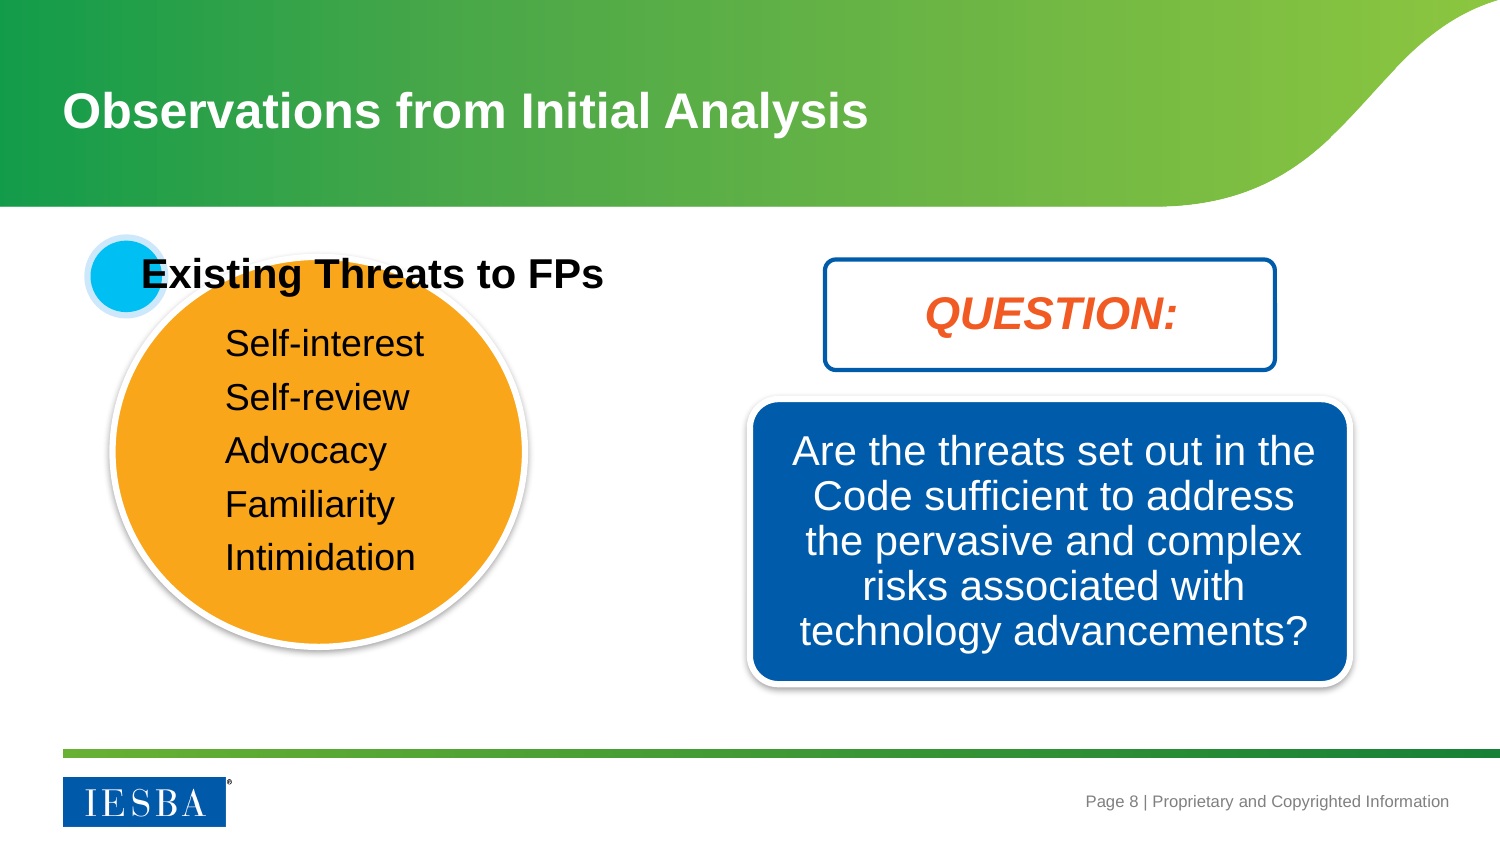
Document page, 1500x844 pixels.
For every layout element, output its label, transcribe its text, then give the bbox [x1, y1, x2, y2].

title Observations from Initial Analysis [62, 75, 1300, 142]
picture [0, 0, 1500, 207]
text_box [662, 259, 1438, 685]
picture [63, 777, 232, 827]
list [0, 232, 686, 672]
